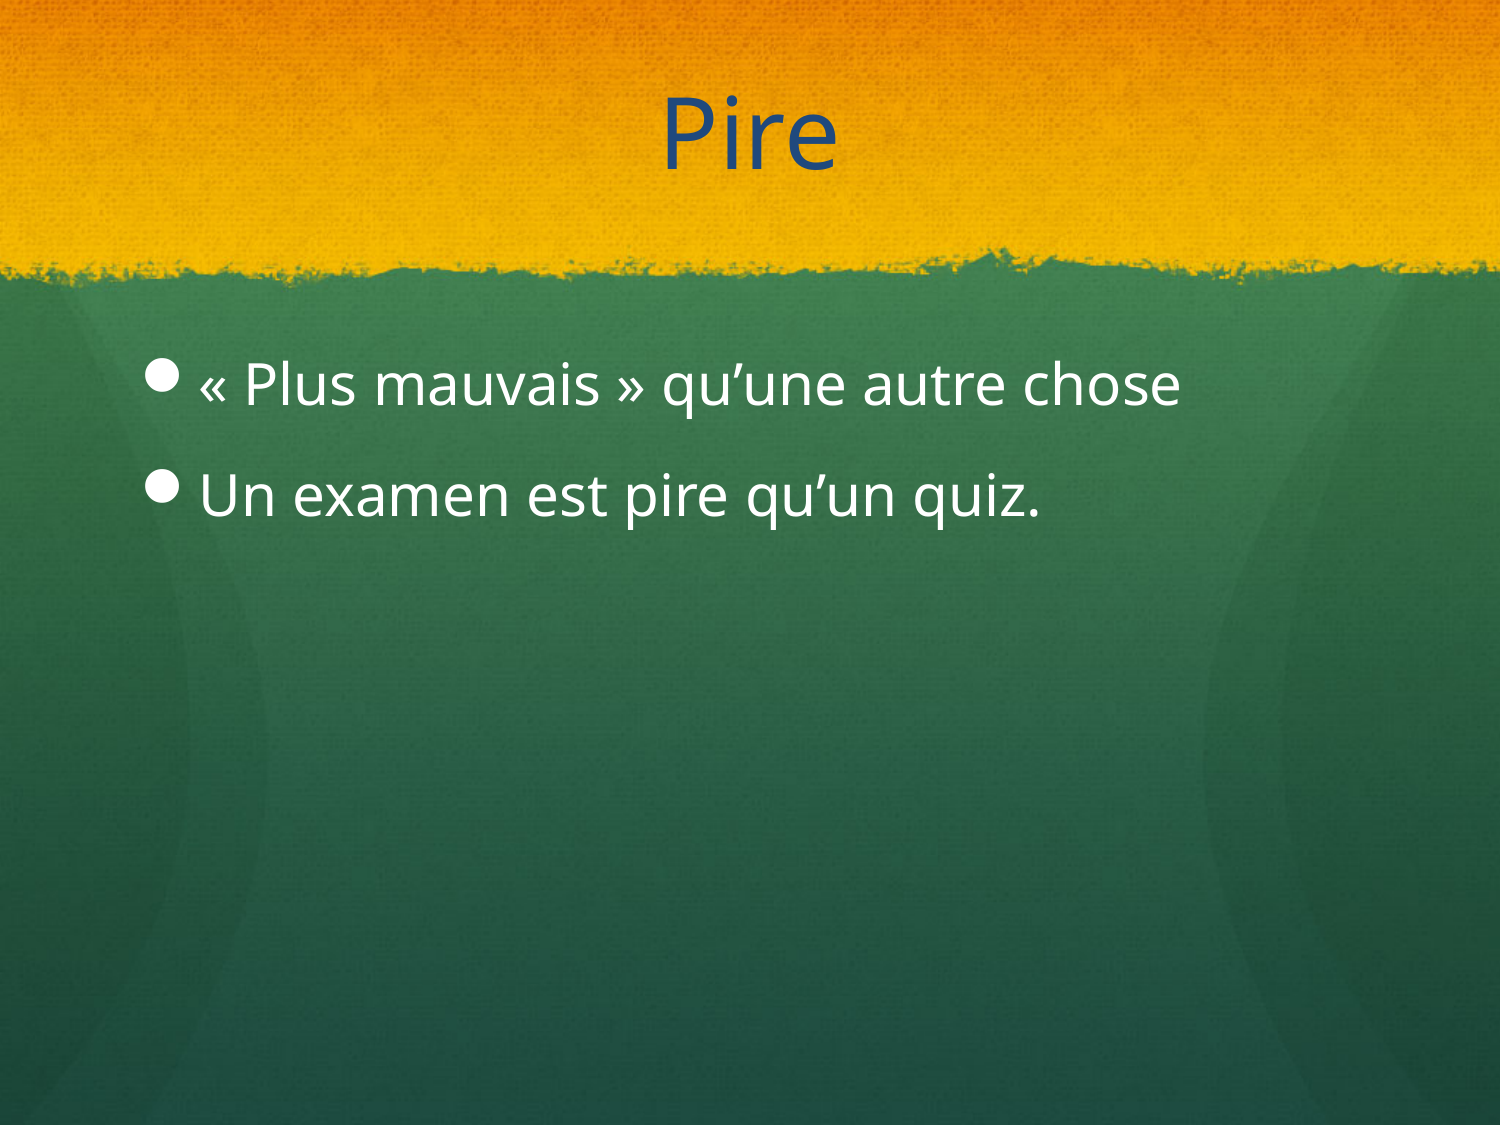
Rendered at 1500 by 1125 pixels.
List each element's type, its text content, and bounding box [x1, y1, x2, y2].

list « Plus mauvais » qu’une autre chose Un examen est pire qu’un quiz. [125, 339, 1375, 1026]
title Pire [125, 13, 1375, 246]
picture [0, 0, 1500, 1125]
